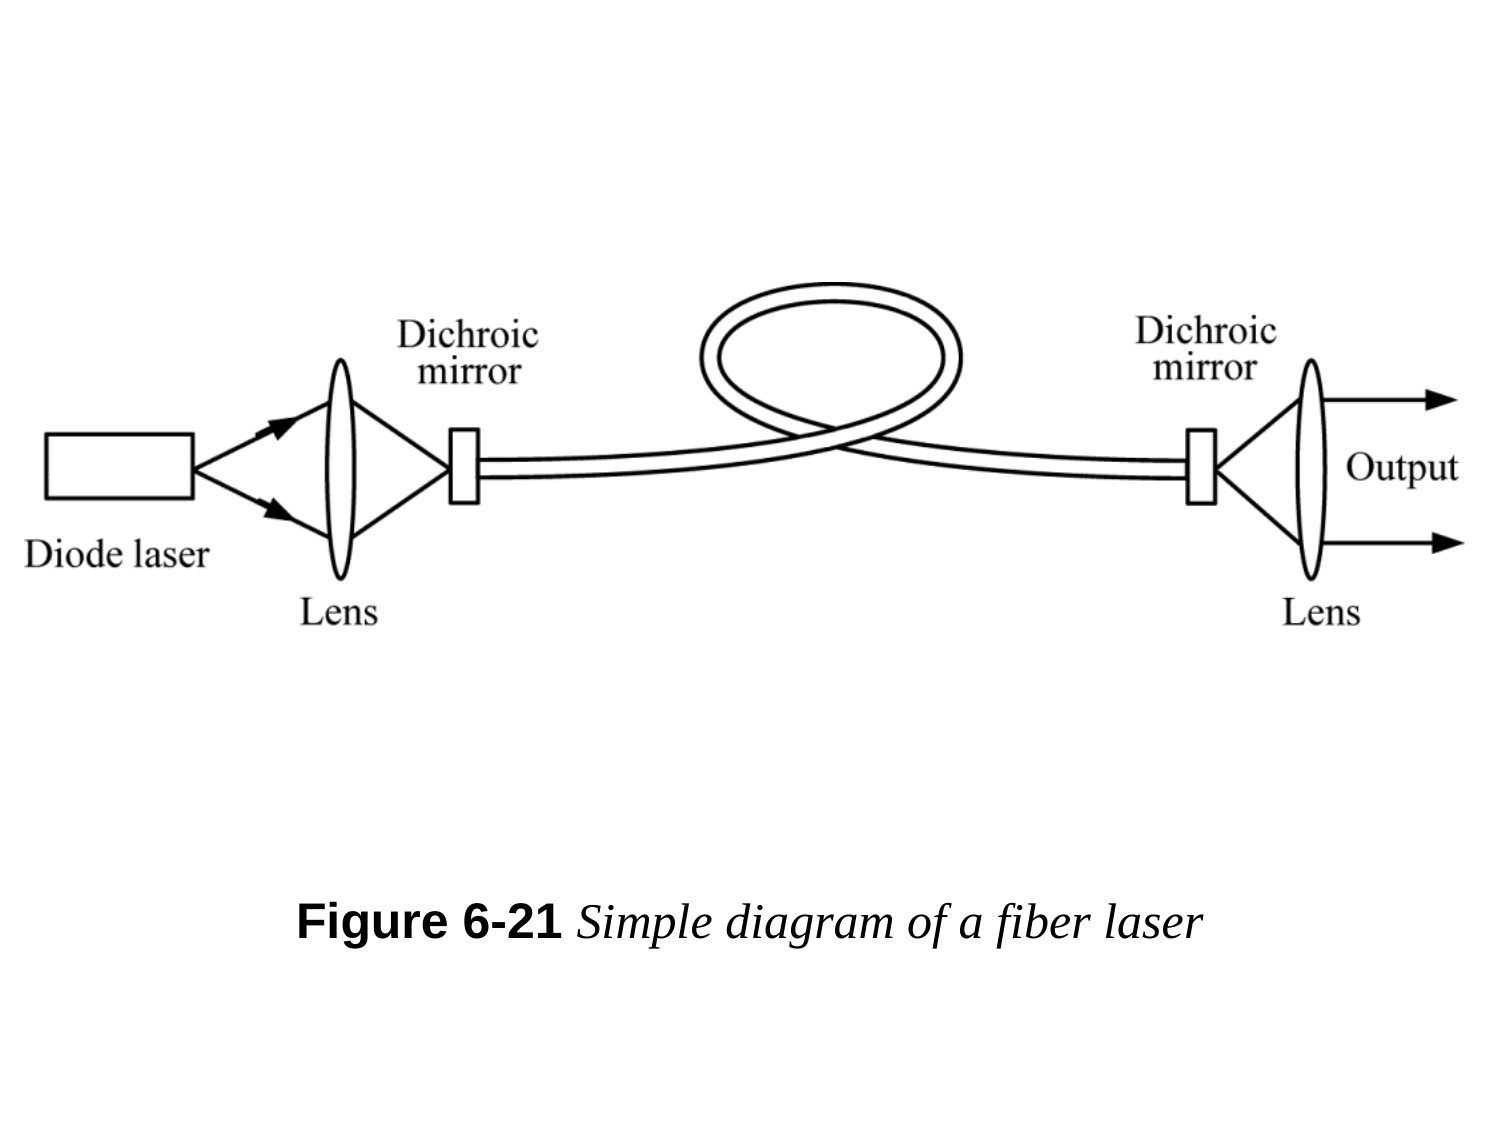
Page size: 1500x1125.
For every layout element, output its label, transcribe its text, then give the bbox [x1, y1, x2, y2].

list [24, 281, 1466, 638]
title Figure 6-21 Simple diagram of a fiber laser [75, 825, 1425, 1013]
